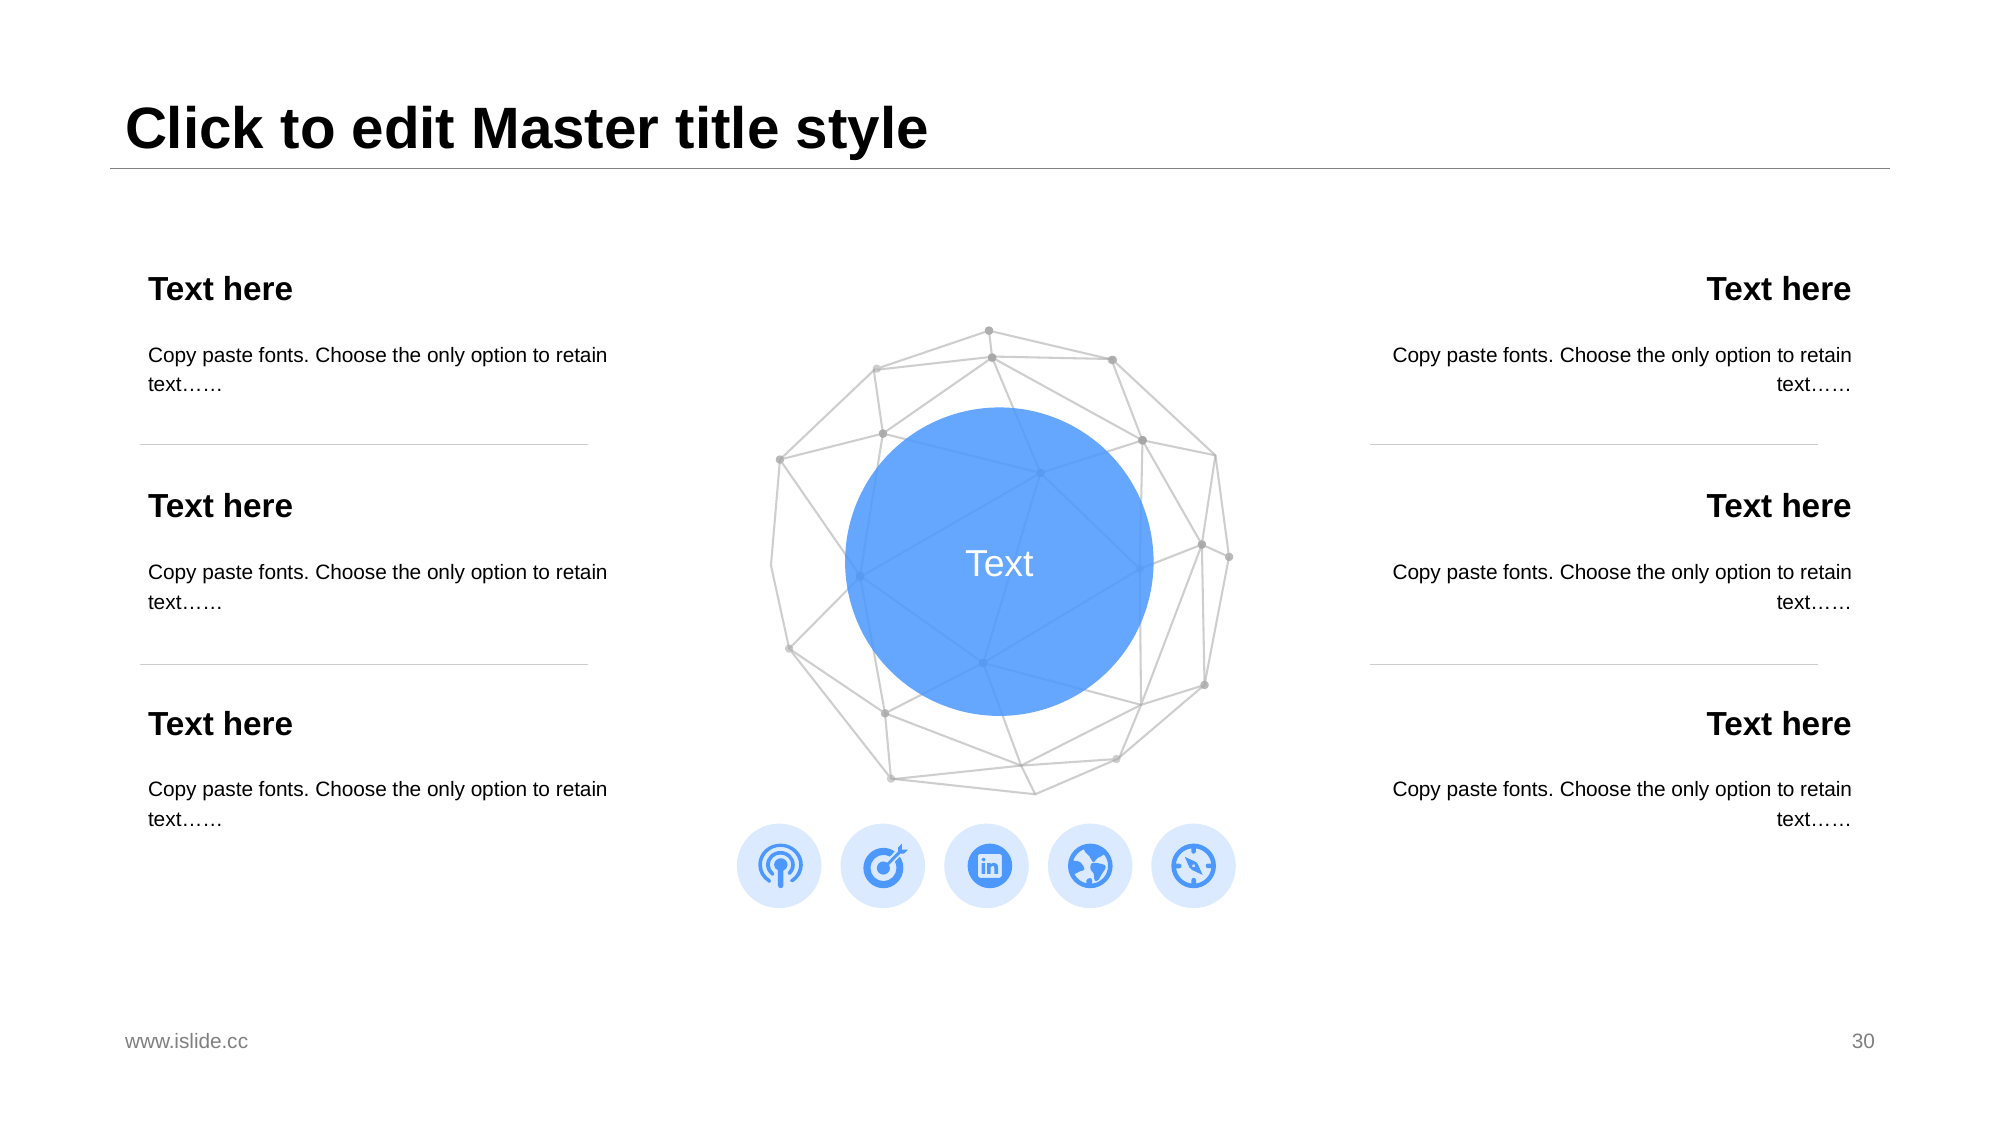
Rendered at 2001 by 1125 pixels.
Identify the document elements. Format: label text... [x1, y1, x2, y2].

footer www.islide.cc [109, 1023, 790, 1058]
slide_number 30 [1412, 1023, 1890, 1058]
title Click to edit Master title style [109, 0, 1890, 169]
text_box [133, 245, 1867, 909]
